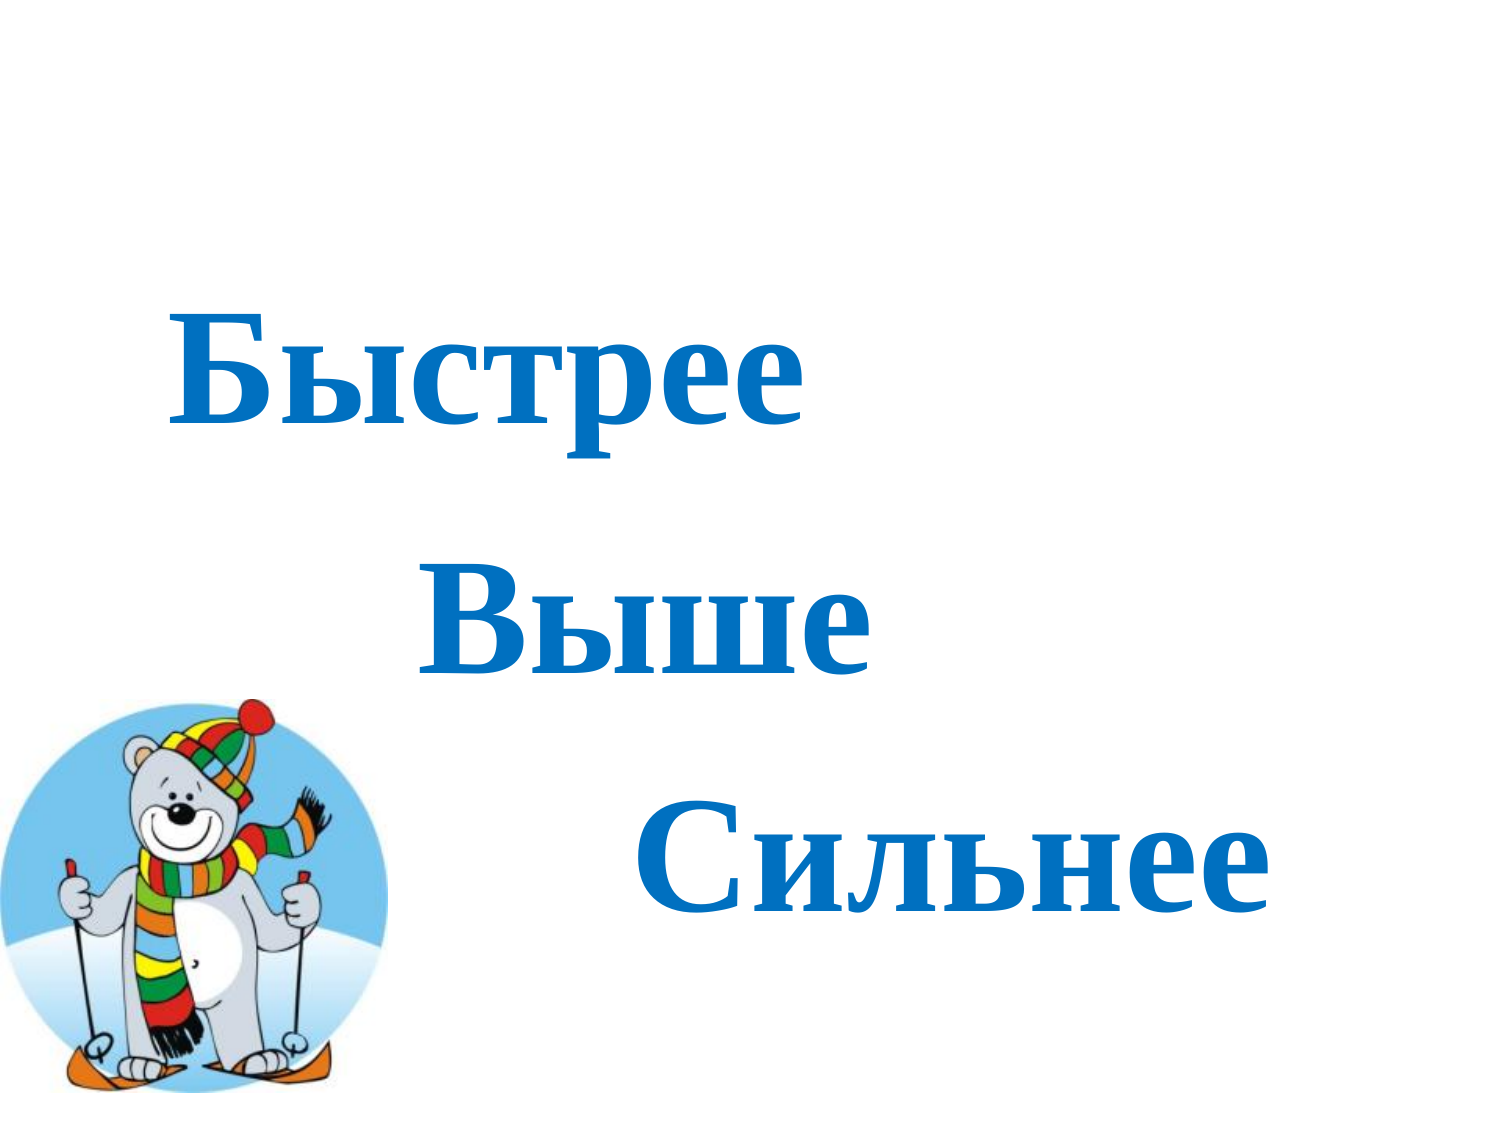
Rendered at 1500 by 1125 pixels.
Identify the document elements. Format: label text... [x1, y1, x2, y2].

text_box Быстрее [153, 249, 864, 465]
picture [0, 699, 388, 1093]
text_box Выше [402, 499, 931, 715]
text_box Сильнее [615, 737, 1330, 953]
